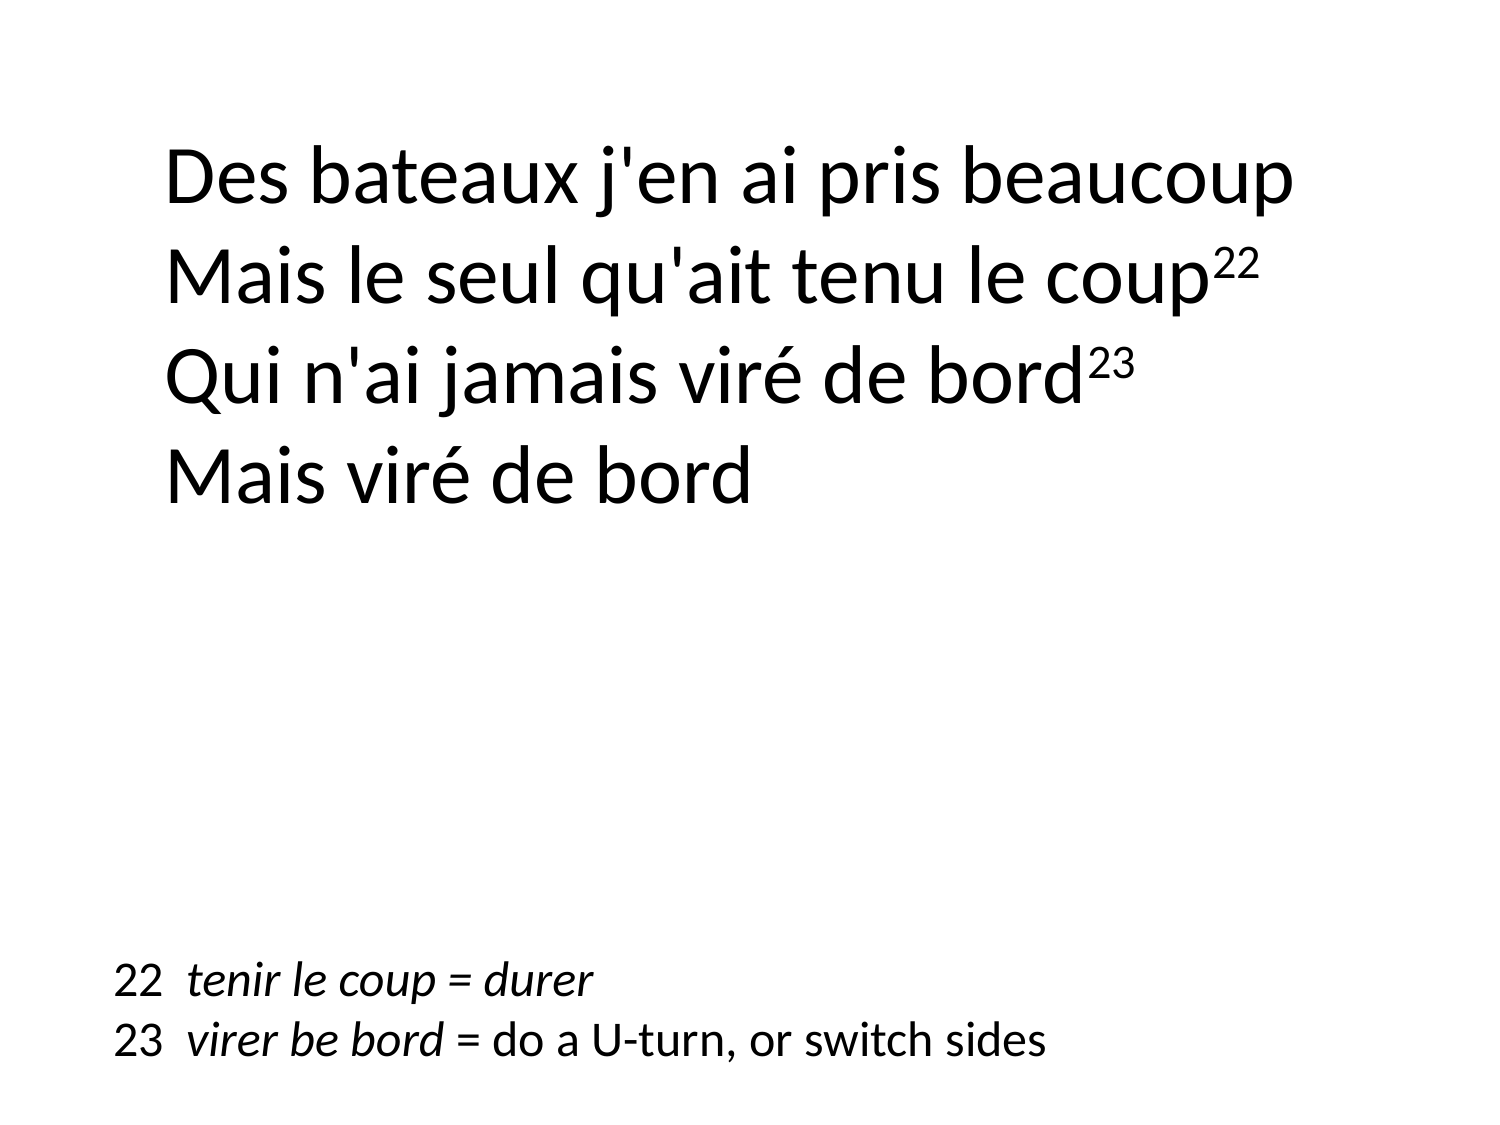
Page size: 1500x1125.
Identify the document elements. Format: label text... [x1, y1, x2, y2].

text_box Des bateaux j'en ai pris beaucoup Mais le seul qu'ait tenu le coup22 Qui n'ai jamais viré de bord23 Mais viré de bord [150, 112, 1500, 528]
text_box 22 tenir le coup = durer 23 virer be bord = do a U-turn, or switch sides [98, 938, 1175, 1074]
